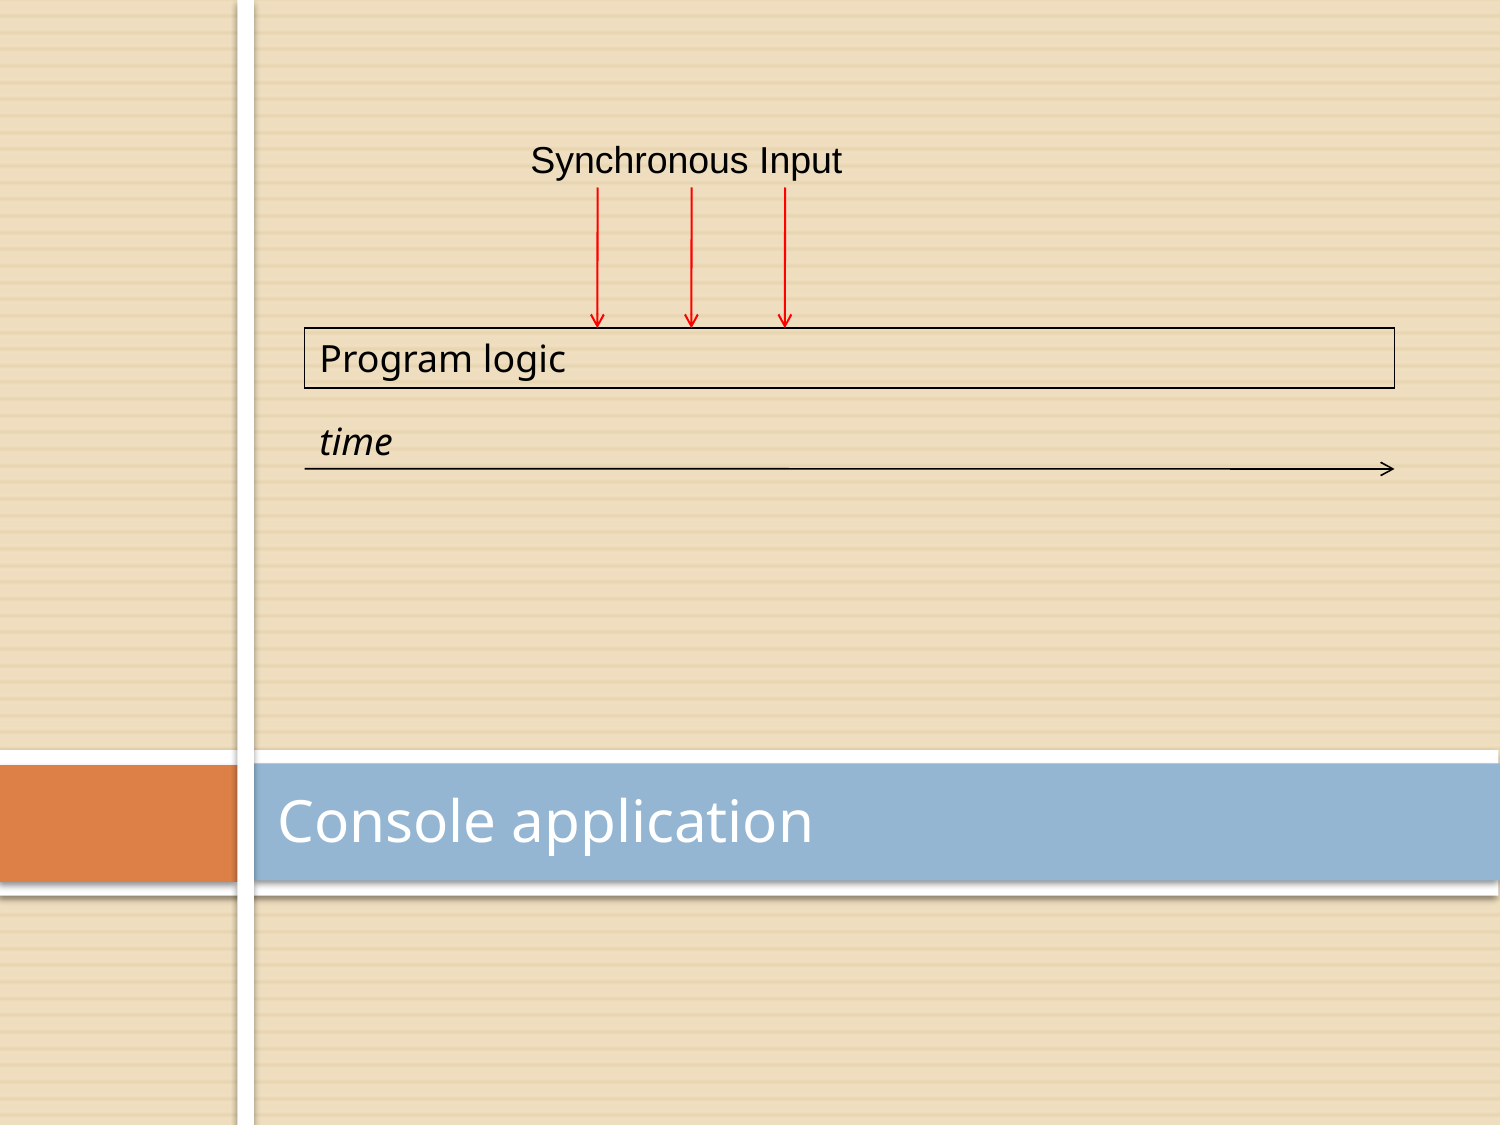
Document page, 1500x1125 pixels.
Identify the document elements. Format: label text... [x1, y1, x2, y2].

text_box Program logic [304, 328, 1395, 388]
text_box Synchronous Input [515, 128, 903, 189]
title Console application [262, 762, 1463, 876]
text_box time [304, 410, 598, 468]
